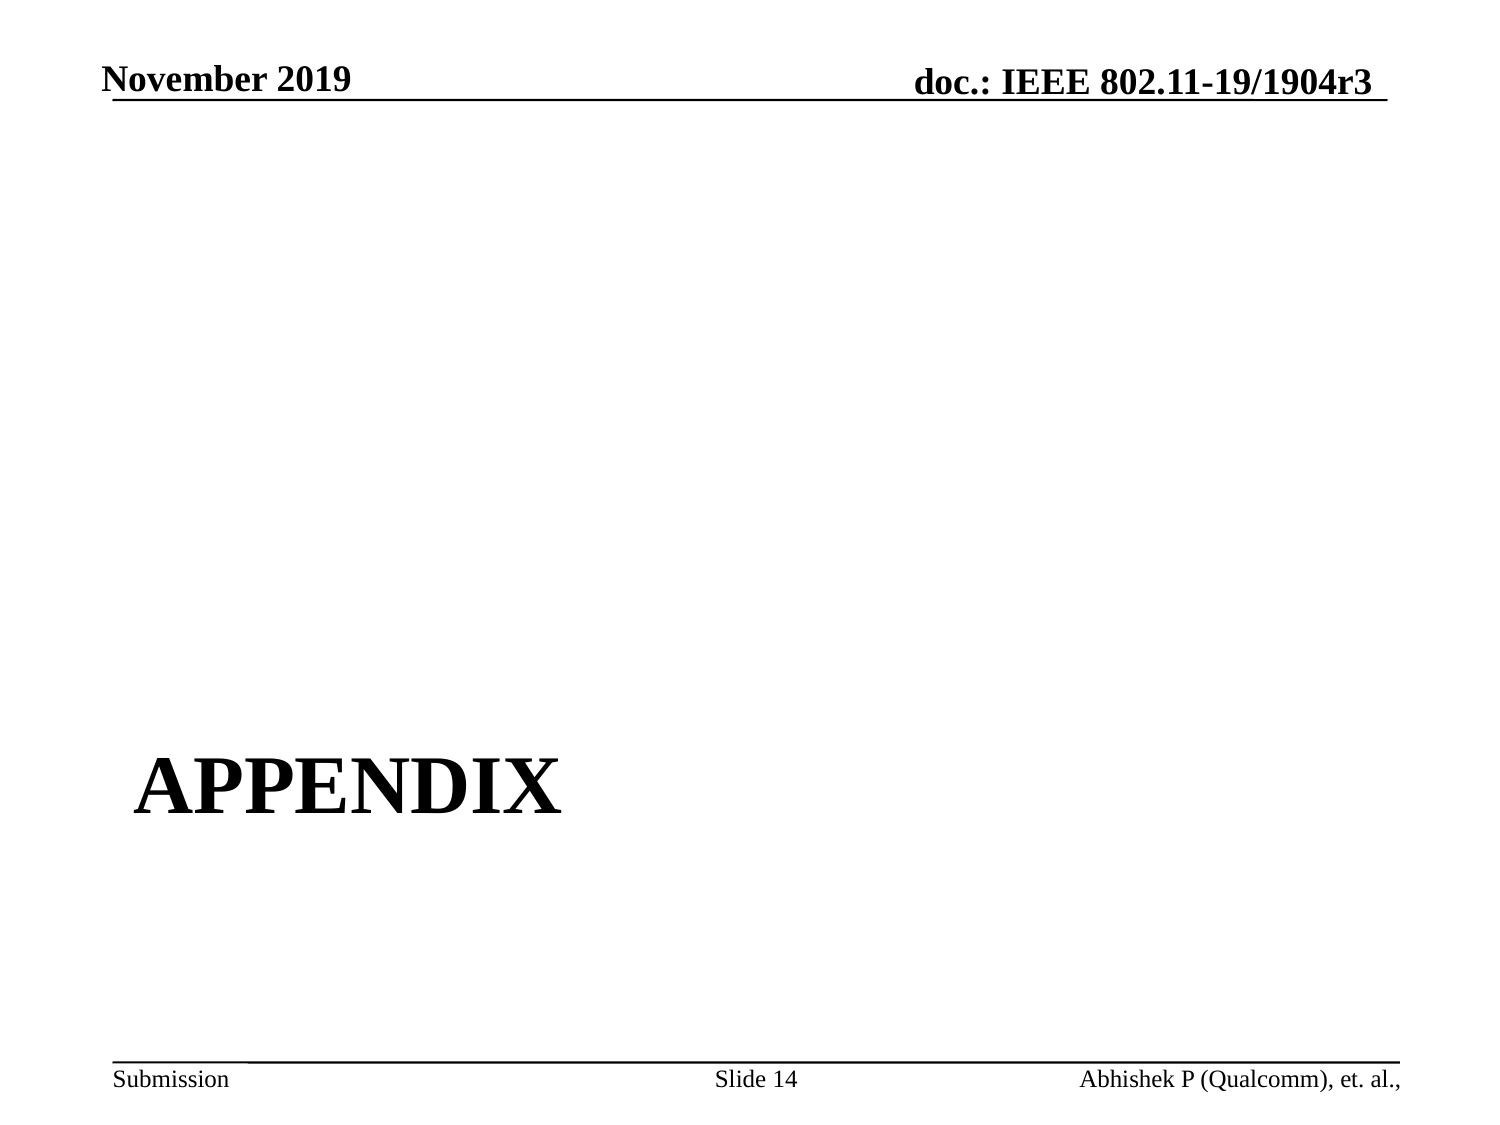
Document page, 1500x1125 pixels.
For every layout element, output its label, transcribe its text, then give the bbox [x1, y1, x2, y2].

slide_number Slide 14 [712, 1061, 801, 1093]
title Appendix [118, 722, 1394, 947]
footer Abhishek P (Qualcomm), et. al., [949, 1061, 1402, 1093]
